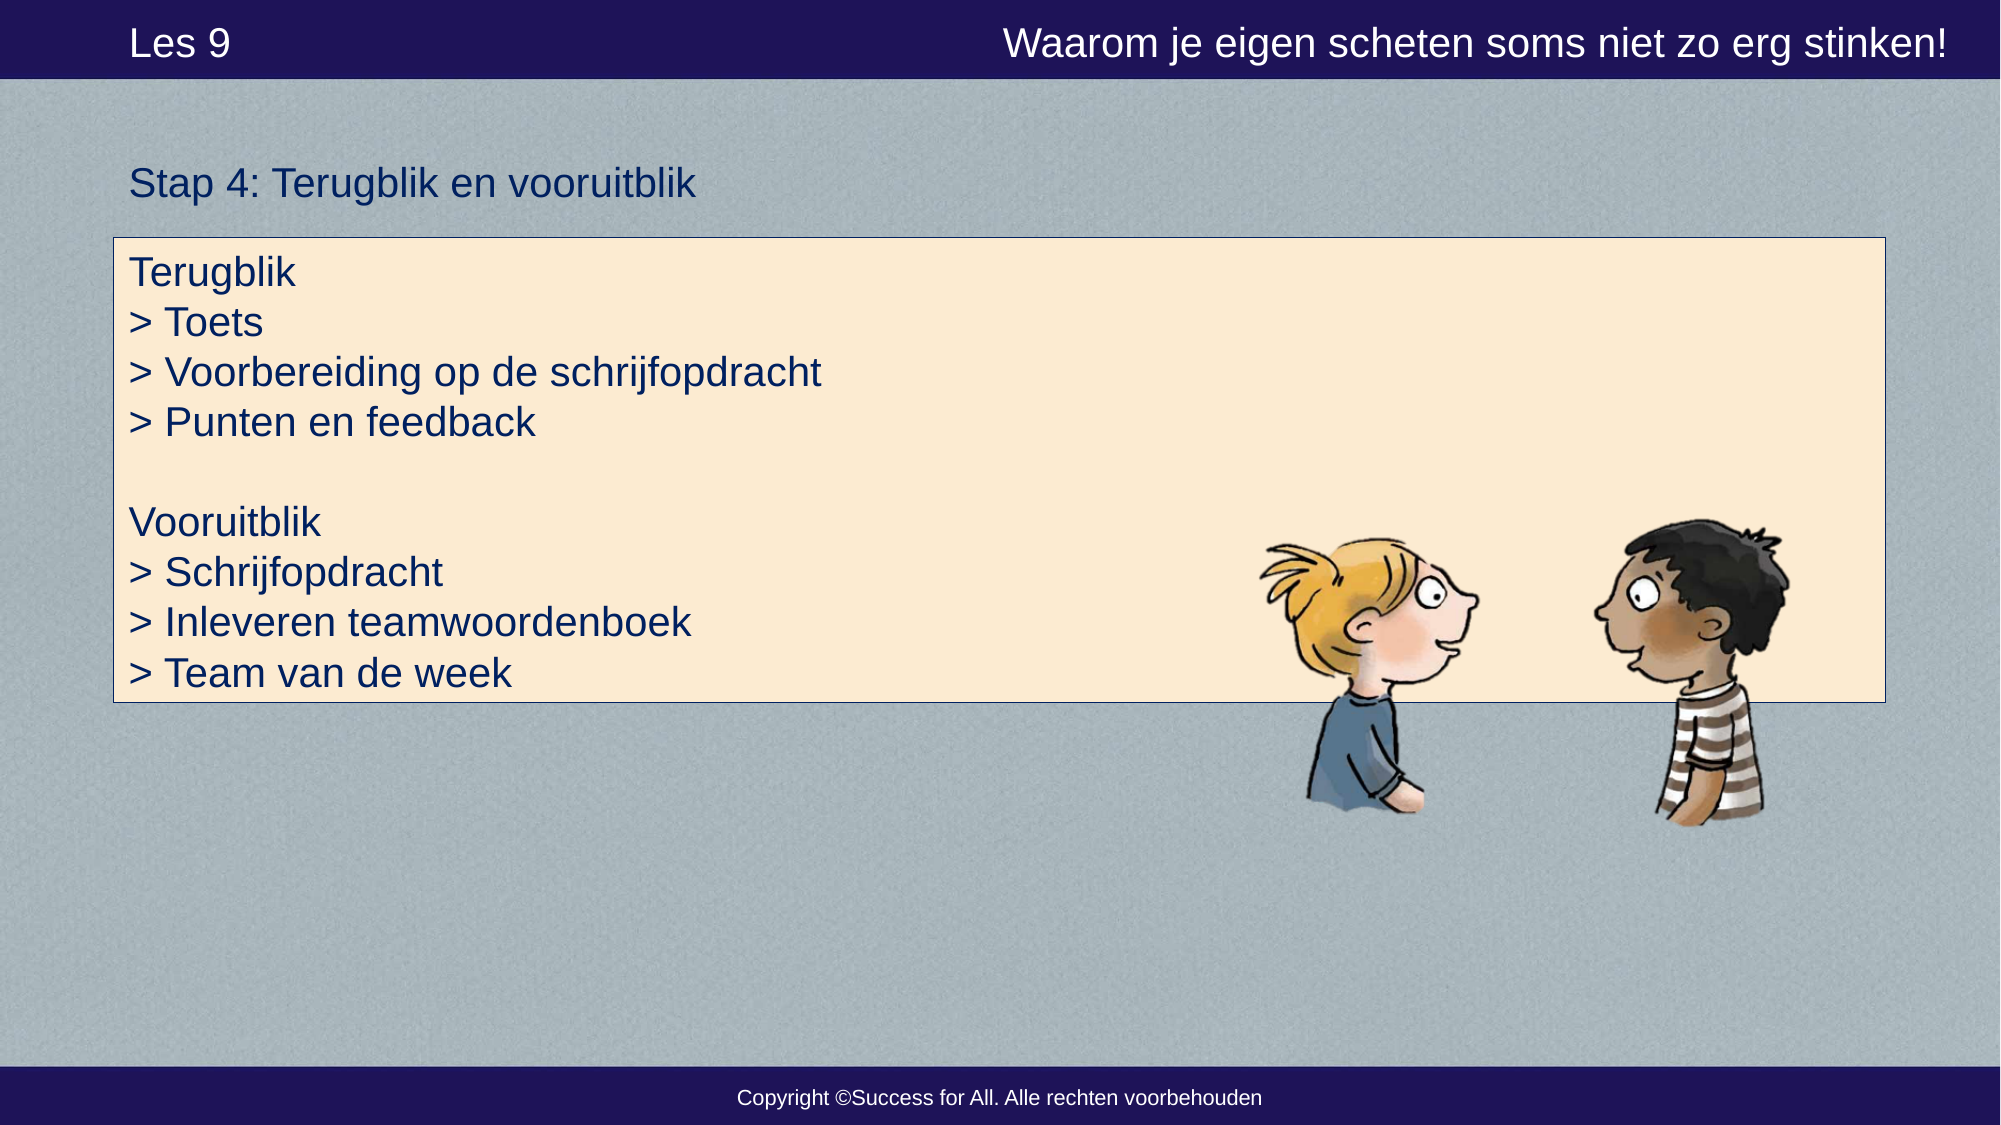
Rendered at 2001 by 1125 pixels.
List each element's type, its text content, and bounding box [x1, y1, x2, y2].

text_box Waarom je eigen scheten soms niet zo erg stinken! [786, 8, 1963, 73]
text_box Terugblik > Toets > Voorbereiding op de schrijfopdracht > Punten en feedback Vooruitblik > Schrijfopdracht > Inleveren teamwoordenboek > Team van de week [113, 237, 1886, 703]
text_box Les 9 [114, 8, 354, 73]
picture [0, 0, 2001, 1125]
text_box Copyright ©Success for All. Alle rechten voorbehouden [0, 1076, 2000, 1125]
text_box Stap 4: Terugblik en vooruitblik [113, 148, 1635, 214]
